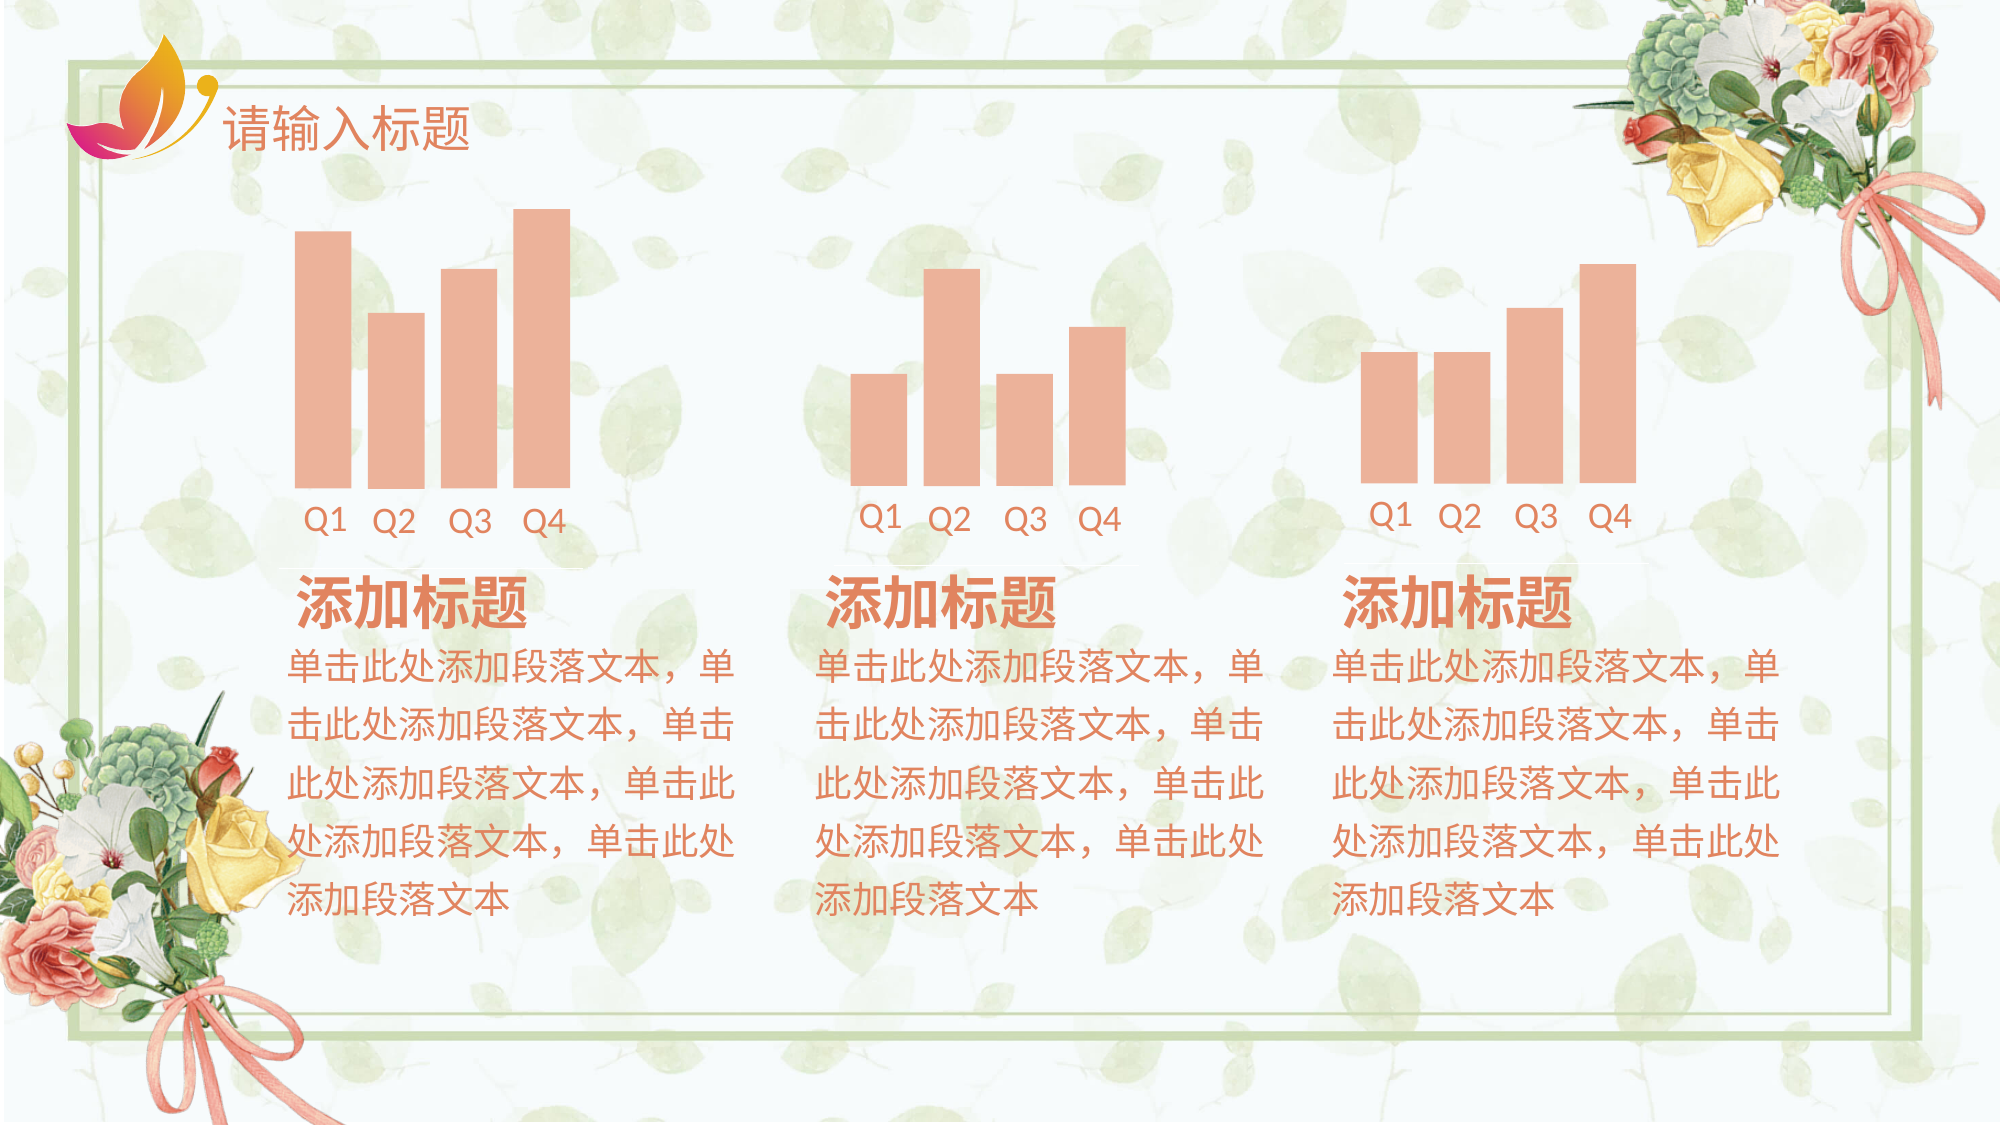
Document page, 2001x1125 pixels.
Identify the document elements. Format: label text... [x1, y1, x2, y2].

picture [0, 0, 2001, 1125]
text_box 添加标题 [1326, 558, 1687, 621]
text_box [278, 209, 602, 569]
text_box 添加标题 [281, 558, 642, 621]
text_box 单击此处添加段落文本，单击此处添加段落文本，单击此处添加段落文本，单击此处添加段落文本，单击此处添加段落文本 [1316, 621, 1819, 929]
text_box 单击此处添加段落文本，单击此处添加段落文本，单击此处添加段落文本，单击此处添加段落文本，单击此处添加段落文本 [800, 621, 1303, 929]
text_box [1344, 264, 1668, 564]
text_box 添加标题 [809, 558, 1170, 621]
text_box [833, 268, 1158, 566]
text_box 单击此处添加段落文本，单击此处添加段落文本，单击此处添加段落文本，单击此处添加段落文本，单击此处添加段落文本 [271, 621, 774, 929]
